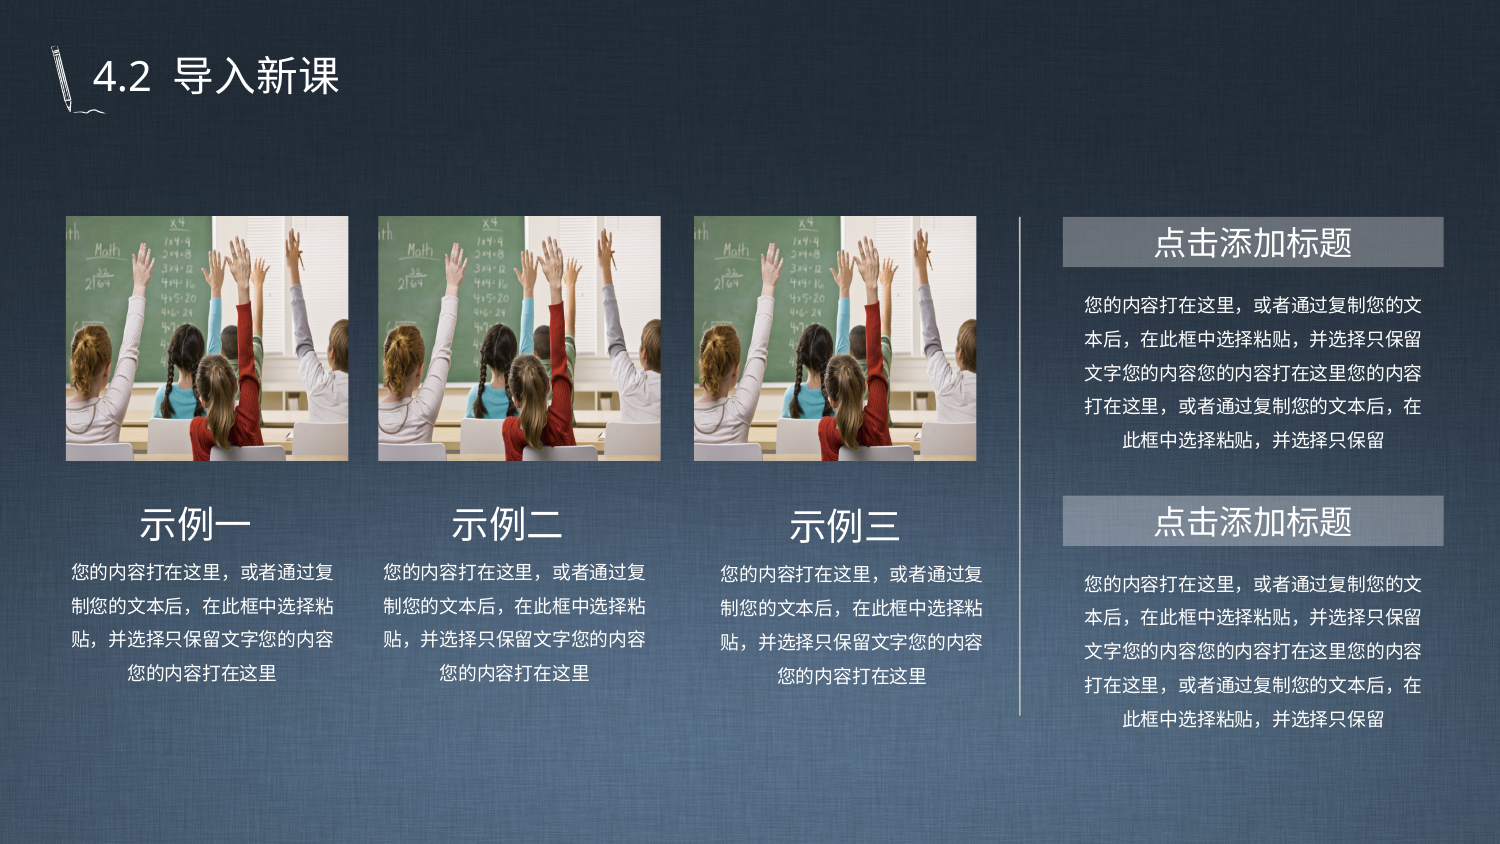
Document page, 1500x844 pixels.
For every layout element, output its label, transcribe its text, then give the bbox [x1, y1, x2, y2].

text_box 点击添加标题 [1062, 495, 1444, 546]
text_box 示例一 [118, 493, 274, 542]
text_box 您的内容打在这里，或者通过复制您的文本后，在此框中选择粘贴，并选择只保留文字您的内容您的内容打在这里 [368, 542, 661, 692]
text_box [377, 216, 662, 462]
picture [0, 0, 1500, 844]
text_box 您的内容打在这里，或者通过复制您的文本后，在此框中选择粘贴，并选择只保留文字您的内容您的内容打在这里您的内容打在这里，或者通过复制您的文本后，在此框中选择粘贴，并选择只保留 [1062, 275, 1444, 459]
text_box 4.2 导入新课 [78, 42, 649, 108]
text_box 点击添加标题 [1062, 216, 1444, 268]
text_box 您的内容打在这里，或者通过复制您的文本后，在此框中选择粘贴，并选择只保留文字您的内容您的内容打在这里 [56, 542, 349, 692]
text_box 示例二 [430, 493, 586, 542]
text_box 示例三 [767, 495, 924, 544]
text_box 您的内容打在这里，或者通过复制您的文本后，在此框中选择粘贴，并选择只保留文字您的内容您的内容打在这里 [705, 544, 999, 695]
text_box [65, 216, 349, 462]
text_box [693, 216, 977, 462]
text_box 您的内容打在这里，或者通过复制您的文本后，在此框中选择粘贴，并选择只保留文字您的内容您的内容打在这里您的内容打在这里，或者通过复制您的文本后，在此框中选择粘贴，并选择只保留 [1062, 553, 1444, 738]
